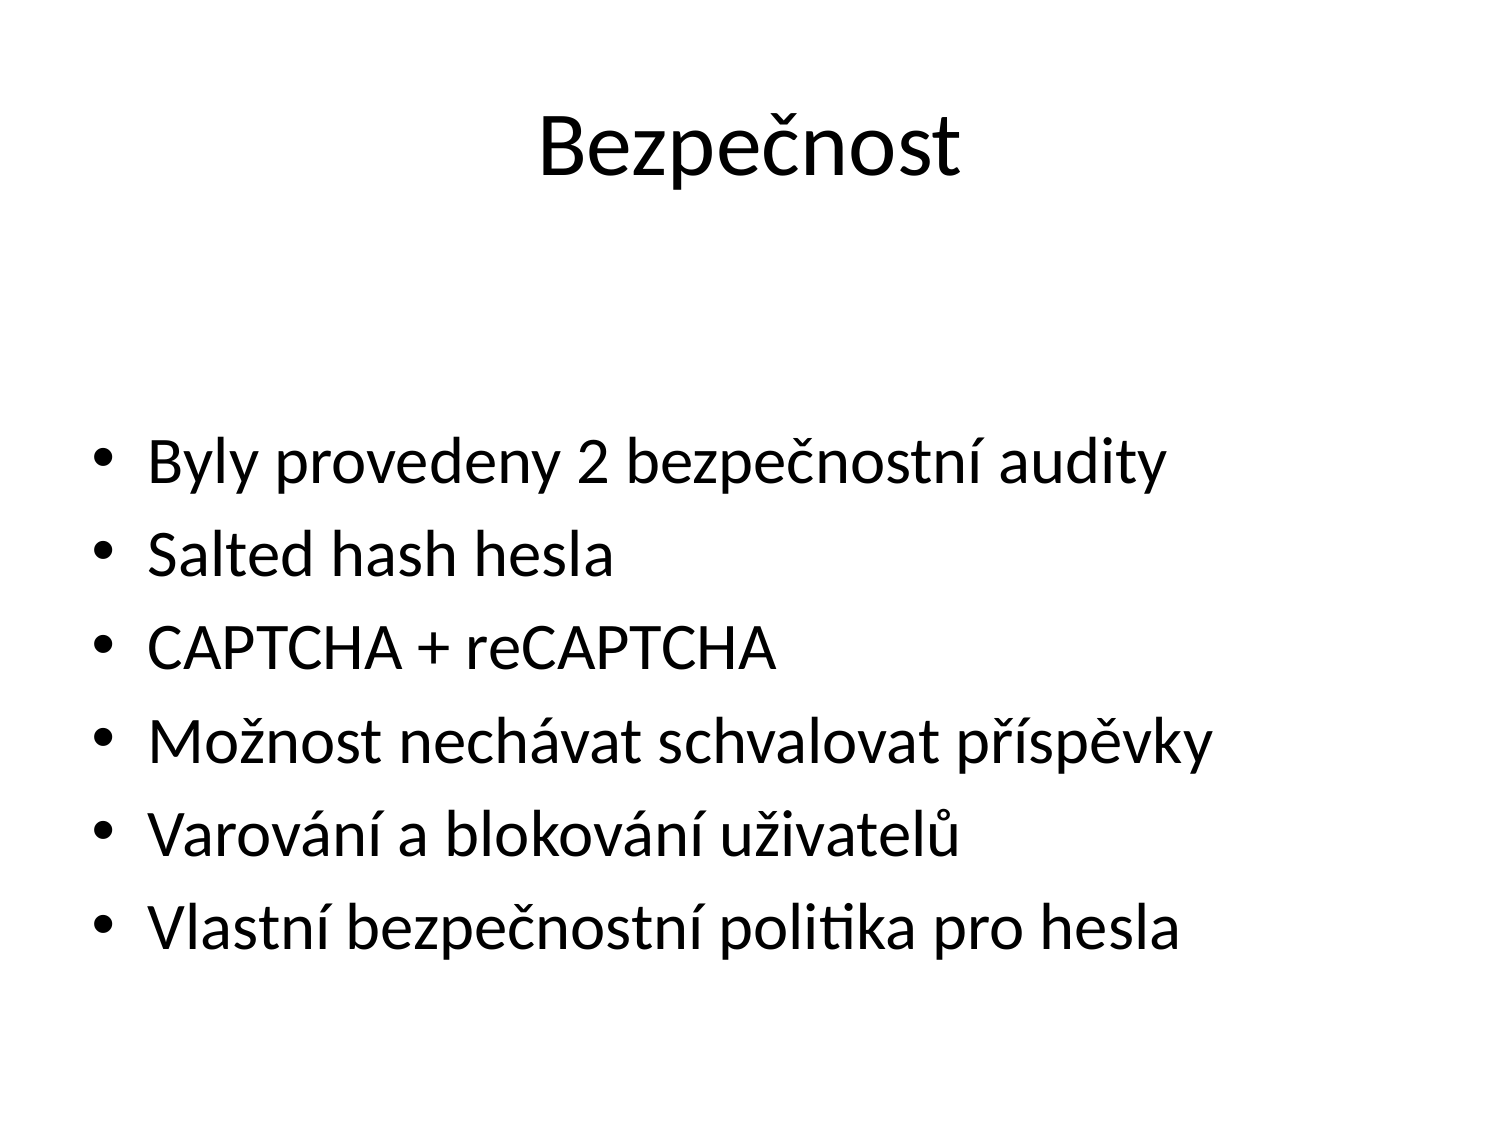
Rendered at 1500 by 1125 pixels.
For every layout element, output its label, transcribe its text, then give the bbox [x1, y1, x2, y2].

list Byly provedeny 2 bezpečnostní audity Salted hash hesla CAPTCHA + reCAPTCHA Možnost nechávat schvalovat příspěvky Varování a blokování uživatelů Vlastní bezpečnostní politika pro hesla [76, 408, 1427, 1028]
title Bezpečnost [75, 45, 1425, 233]
